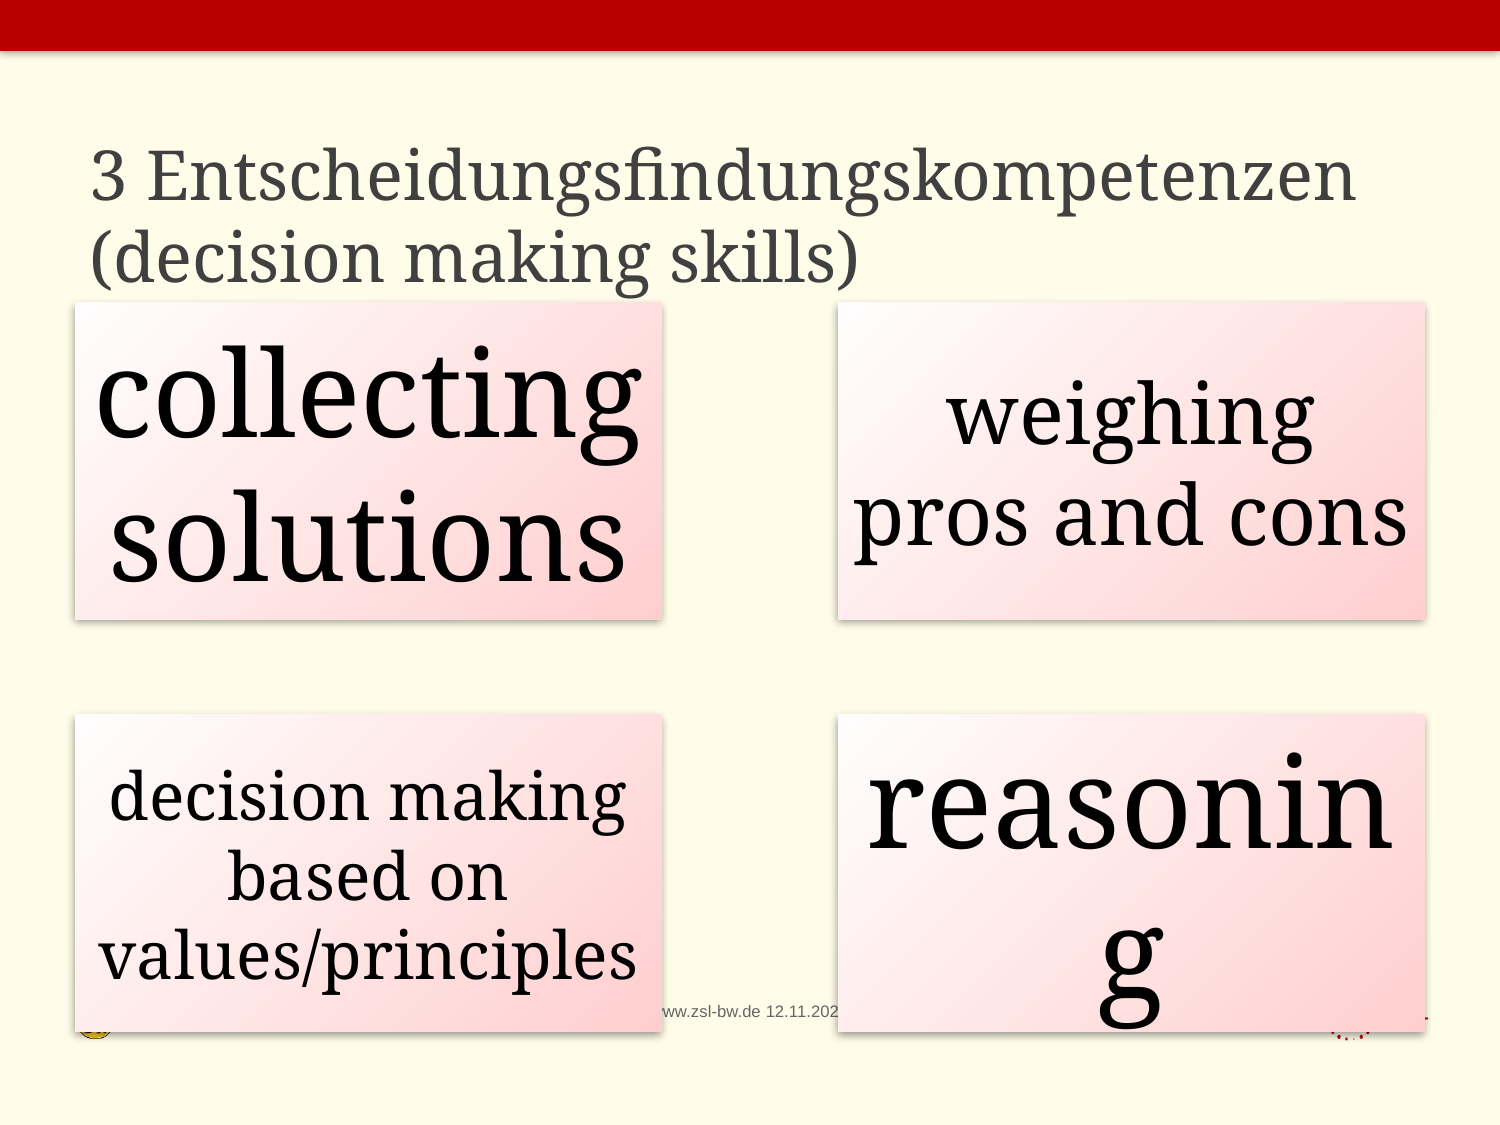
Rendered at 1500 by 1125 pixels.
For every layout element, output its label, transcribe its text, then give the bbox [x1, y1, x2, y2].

picture [73, 981, 117, 1041]
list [74, 302, 1426, 965]
picture [1320, 981, 1429, 1041]
title 3 Entscheidungsfindungskompetenzen (decision making skills) [75, 113, 1425, 301]
